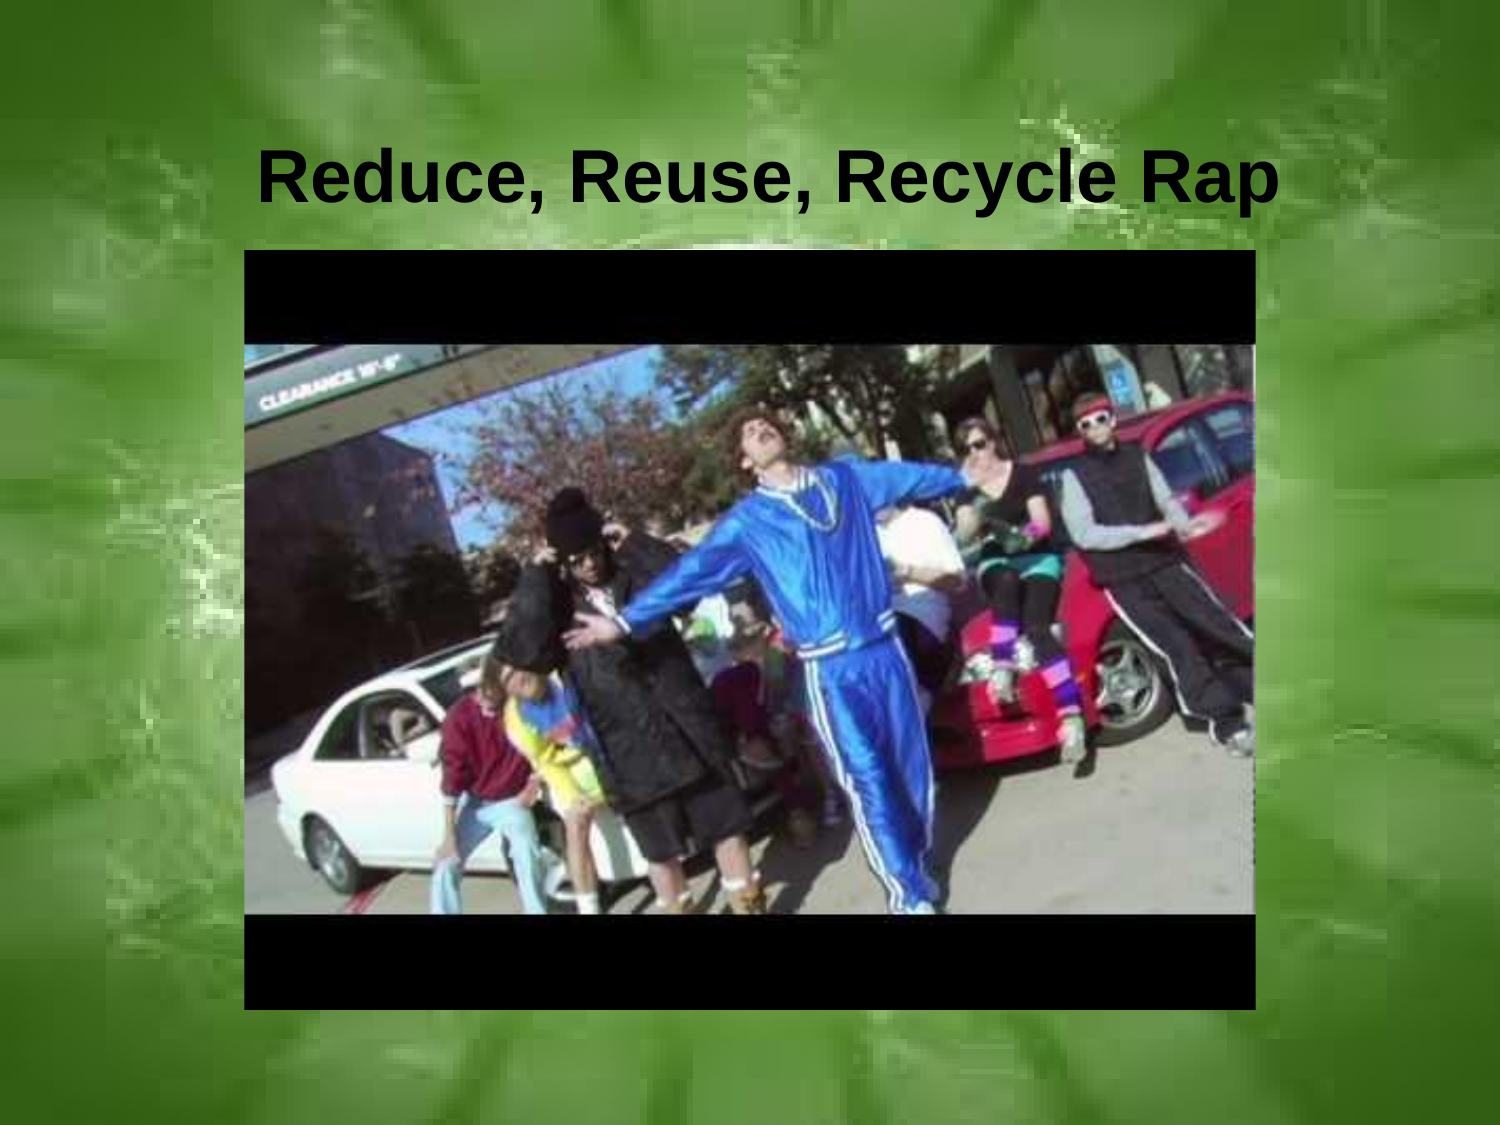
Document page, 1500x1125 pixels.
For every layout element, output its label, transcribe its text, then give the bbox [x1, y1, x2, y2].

picture [0, 0, 1500, 1125]
text_box [244, 250, 1256, 1010]
title Reduce, Reuse, Recycle Rap [75, 14, 1425, 233]
